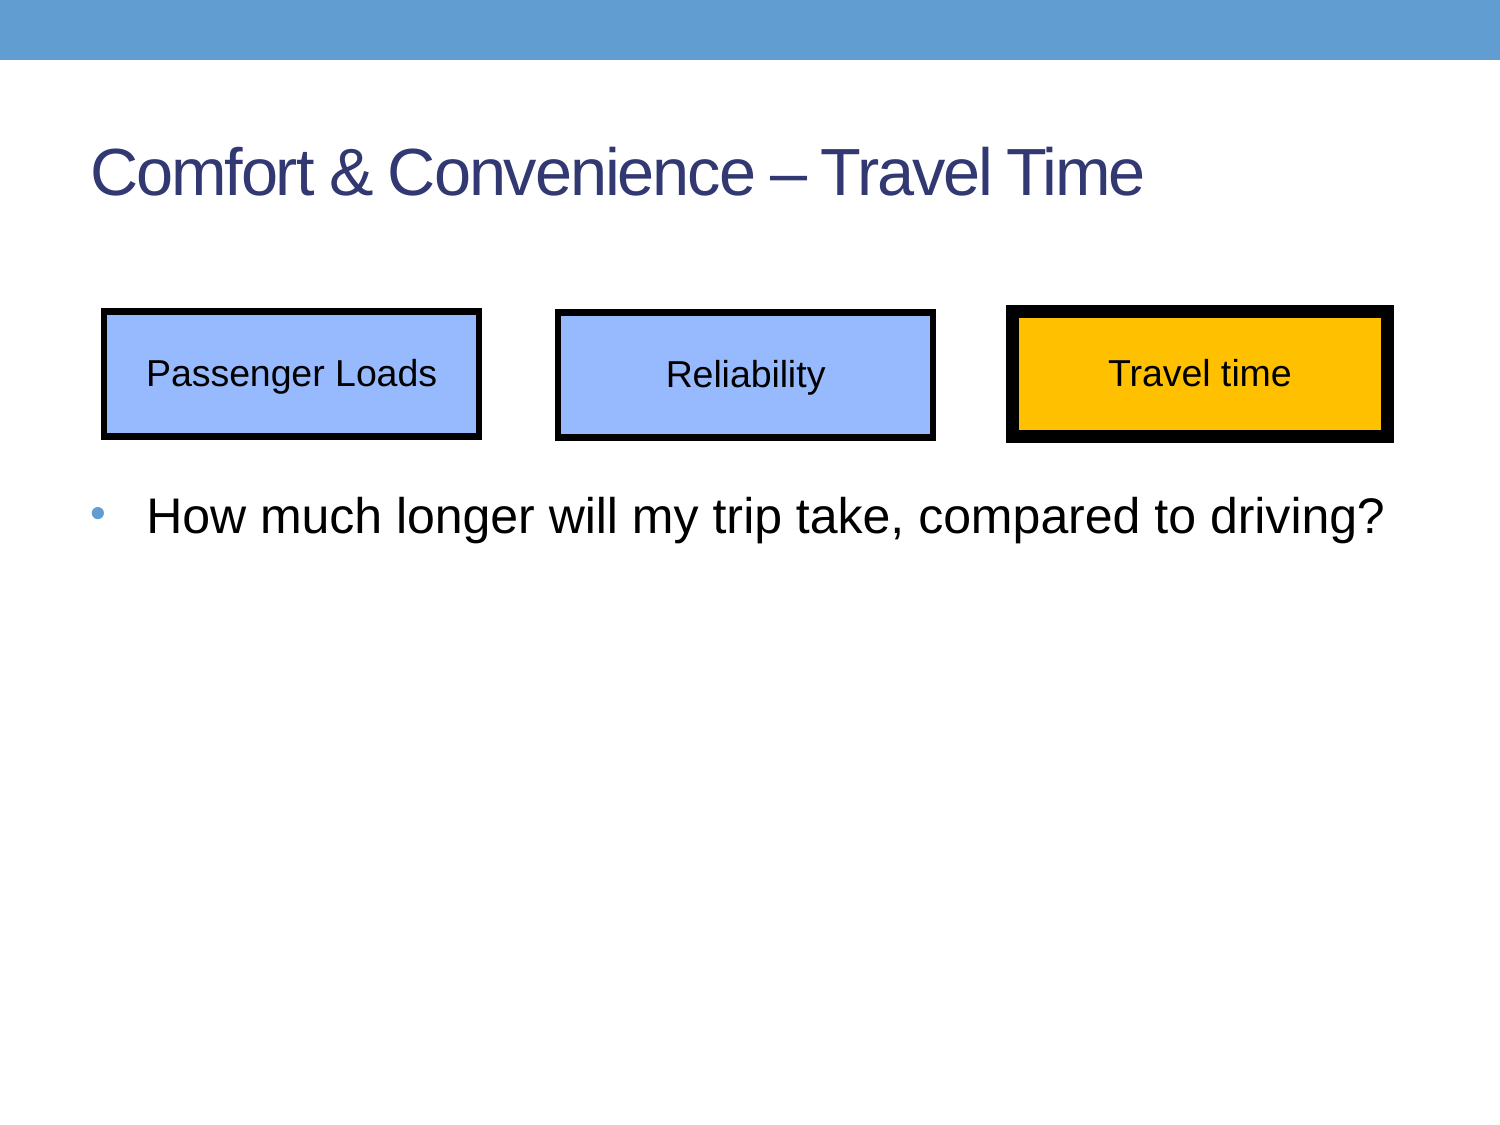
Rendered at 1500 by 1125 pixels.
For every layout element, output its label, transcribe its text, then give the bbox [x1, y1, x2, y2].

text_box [103, 311, 1388, 438]
list How much longer will my trip take, compared to driving? [75, 475, 1425, 893]
title Comfort & Convenience – Travel Time [75, 87, 1425, 250]
